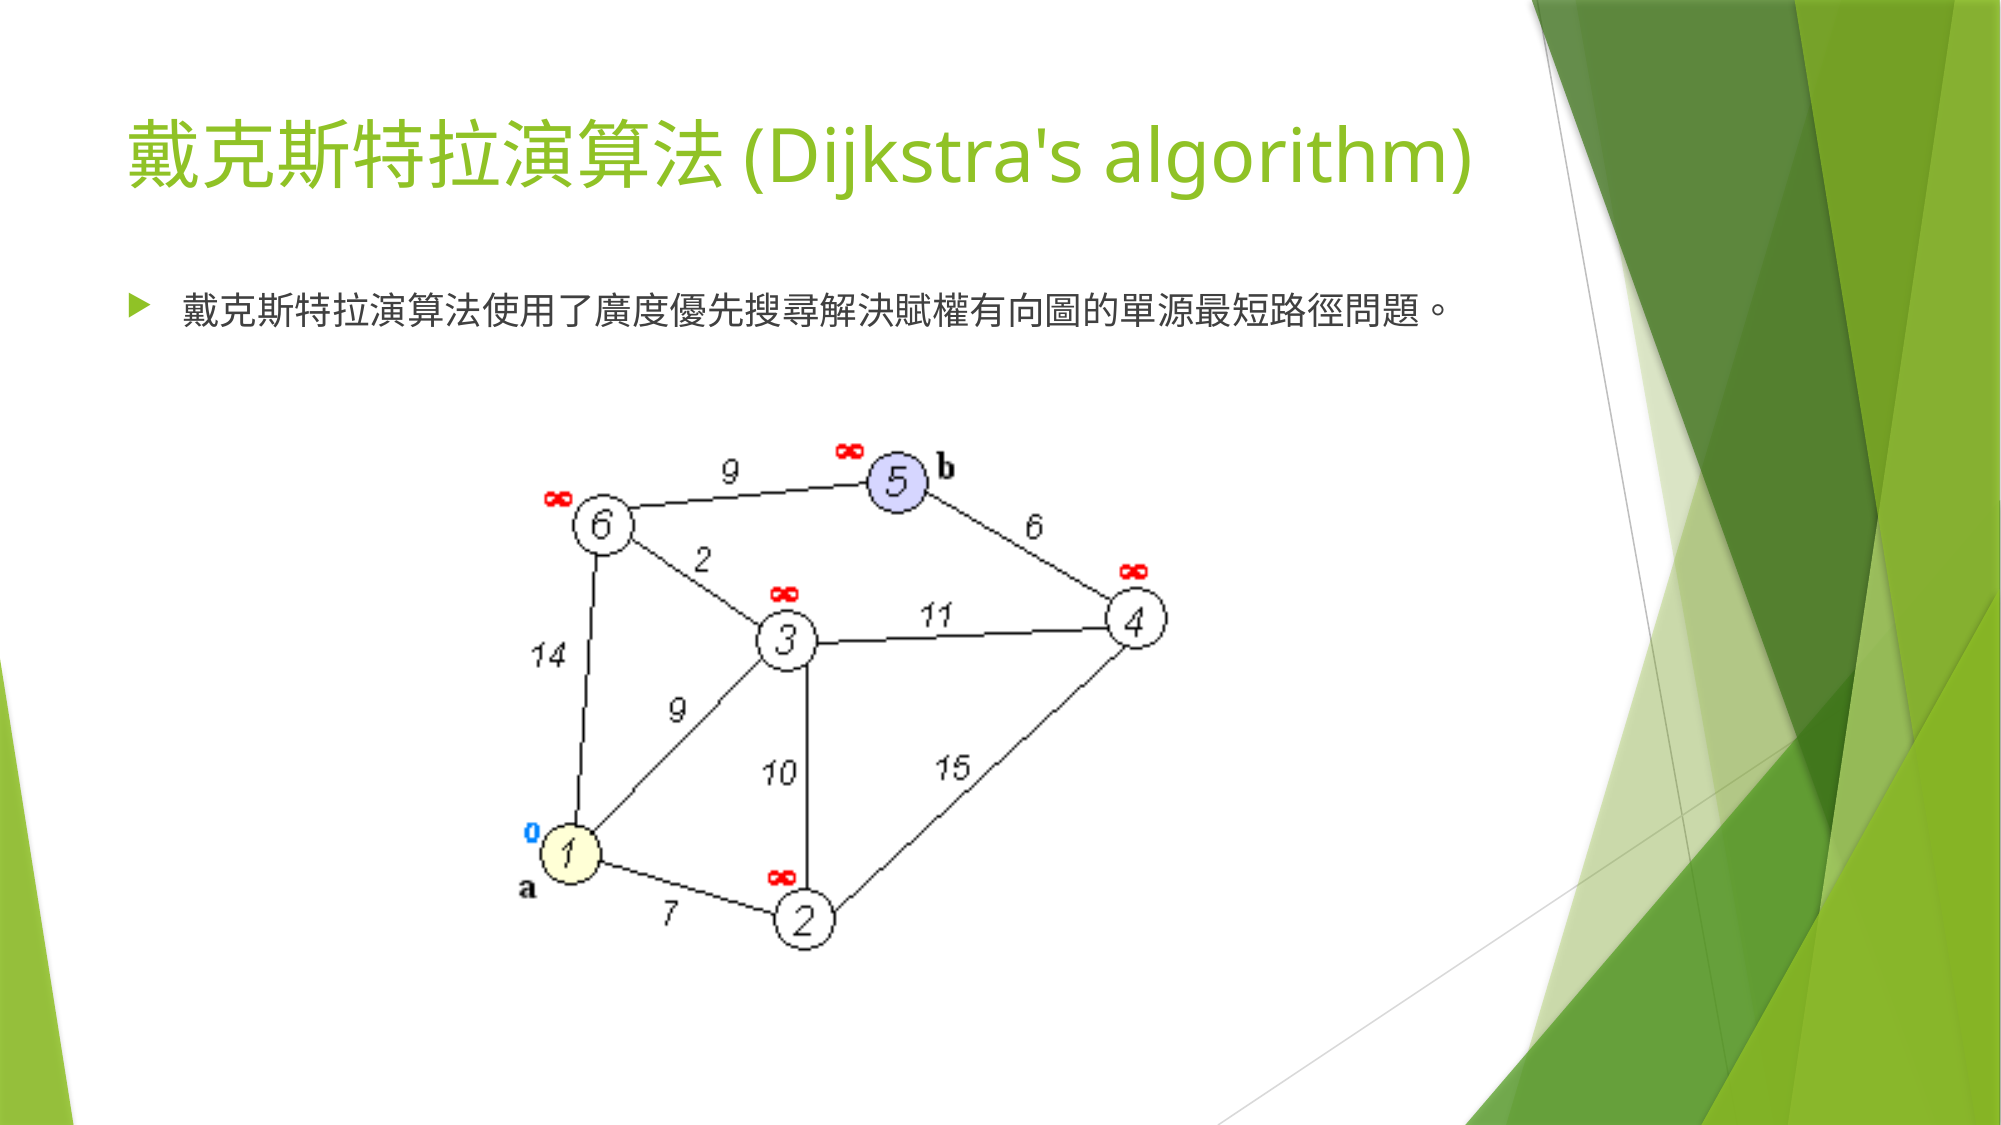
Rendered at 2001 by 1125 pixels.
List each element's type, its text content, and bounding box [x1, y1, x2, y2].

picture [479, 411, 1191, 970]
list 戴克斯特拉演算法使用了廣度優先搜尋解決賦權有向圖的單源最短路徑問題。 [111, 279, 1522, 991]
title 戴克斯特拉演算法(Dijkstra's algorithm) [111, 99, 1522, 244]
